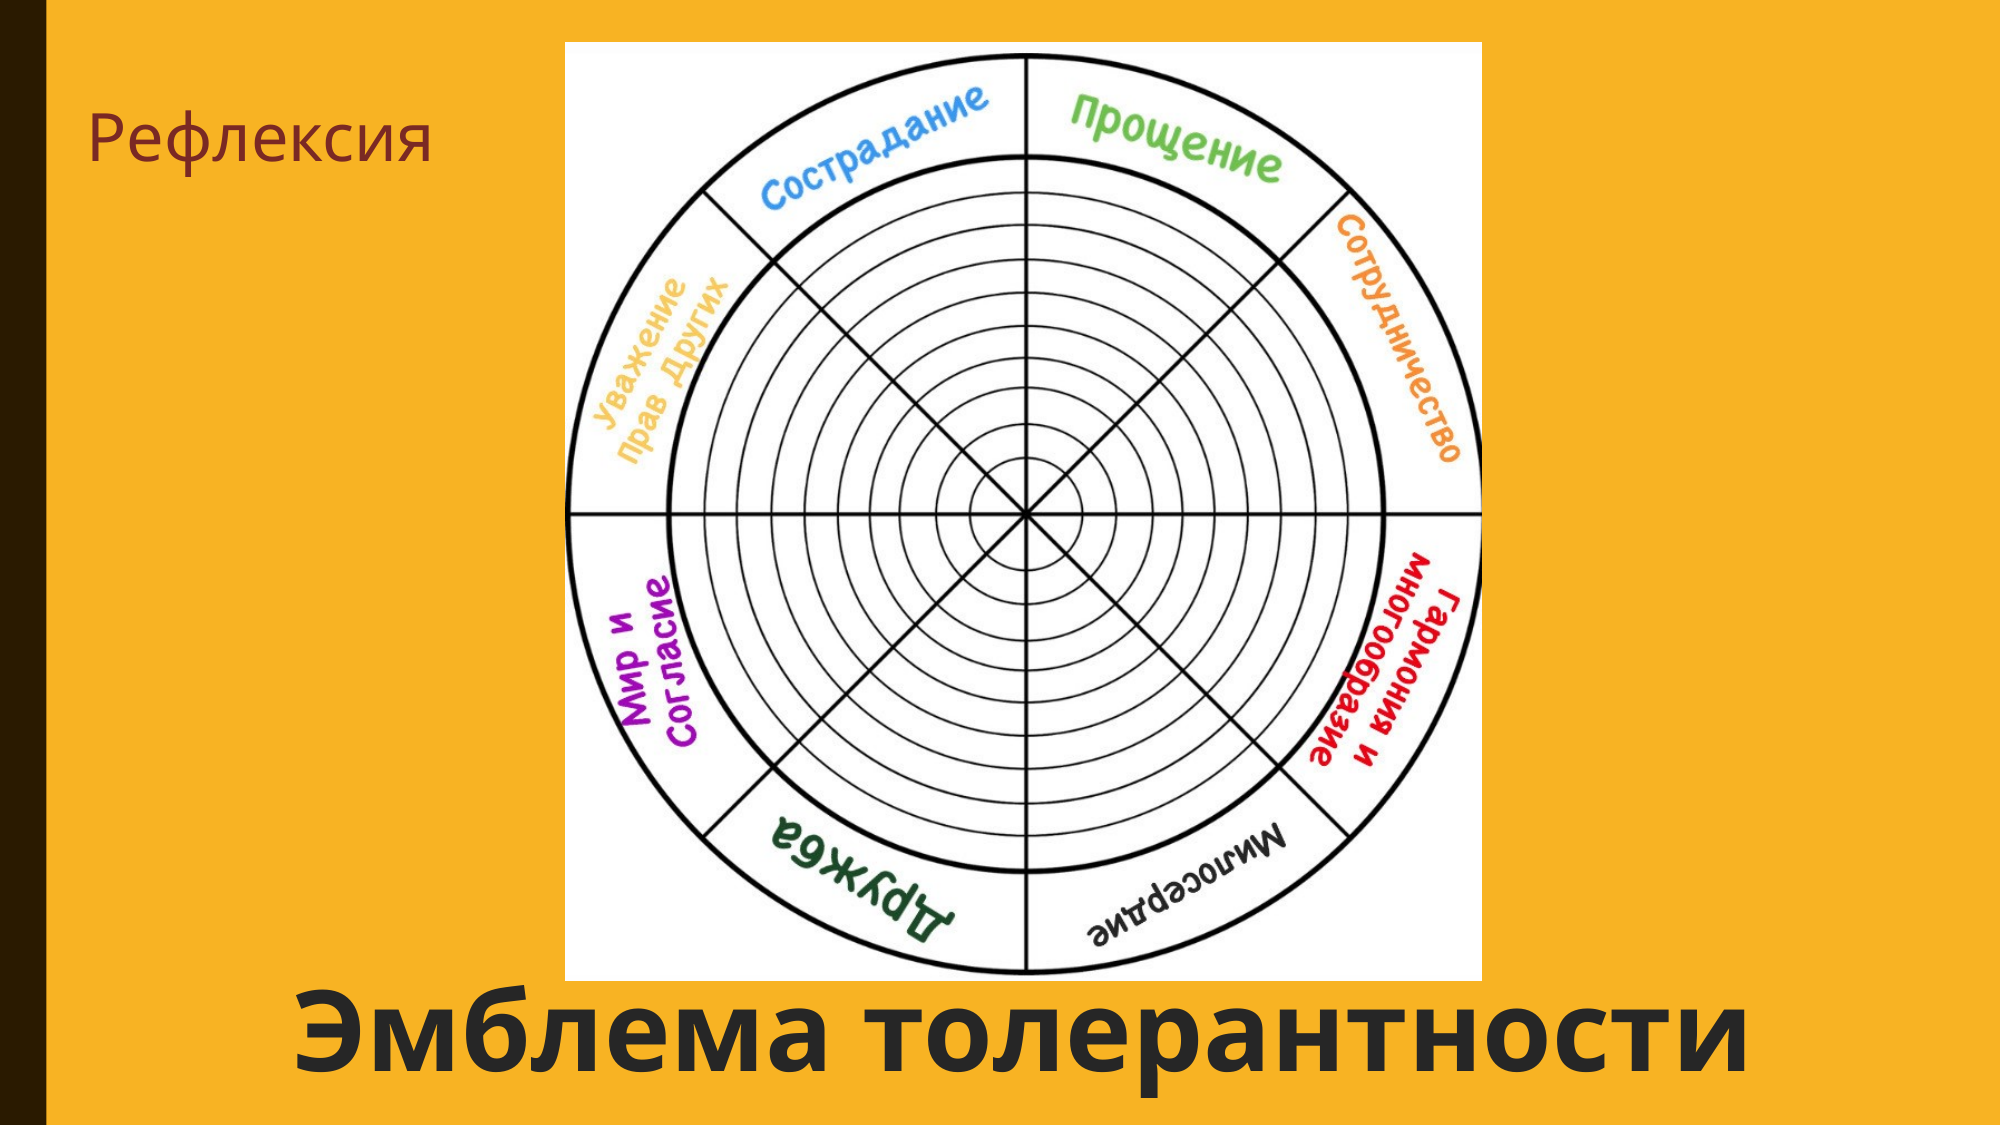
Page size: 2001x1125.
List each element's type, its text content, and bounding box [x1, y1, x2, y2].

text_box Эмблема толерантности [277, 951, 1769, 1102]
picture [565, 42, 1482, 981]
text_box Рефлексия [71, 87, 533, 183]
